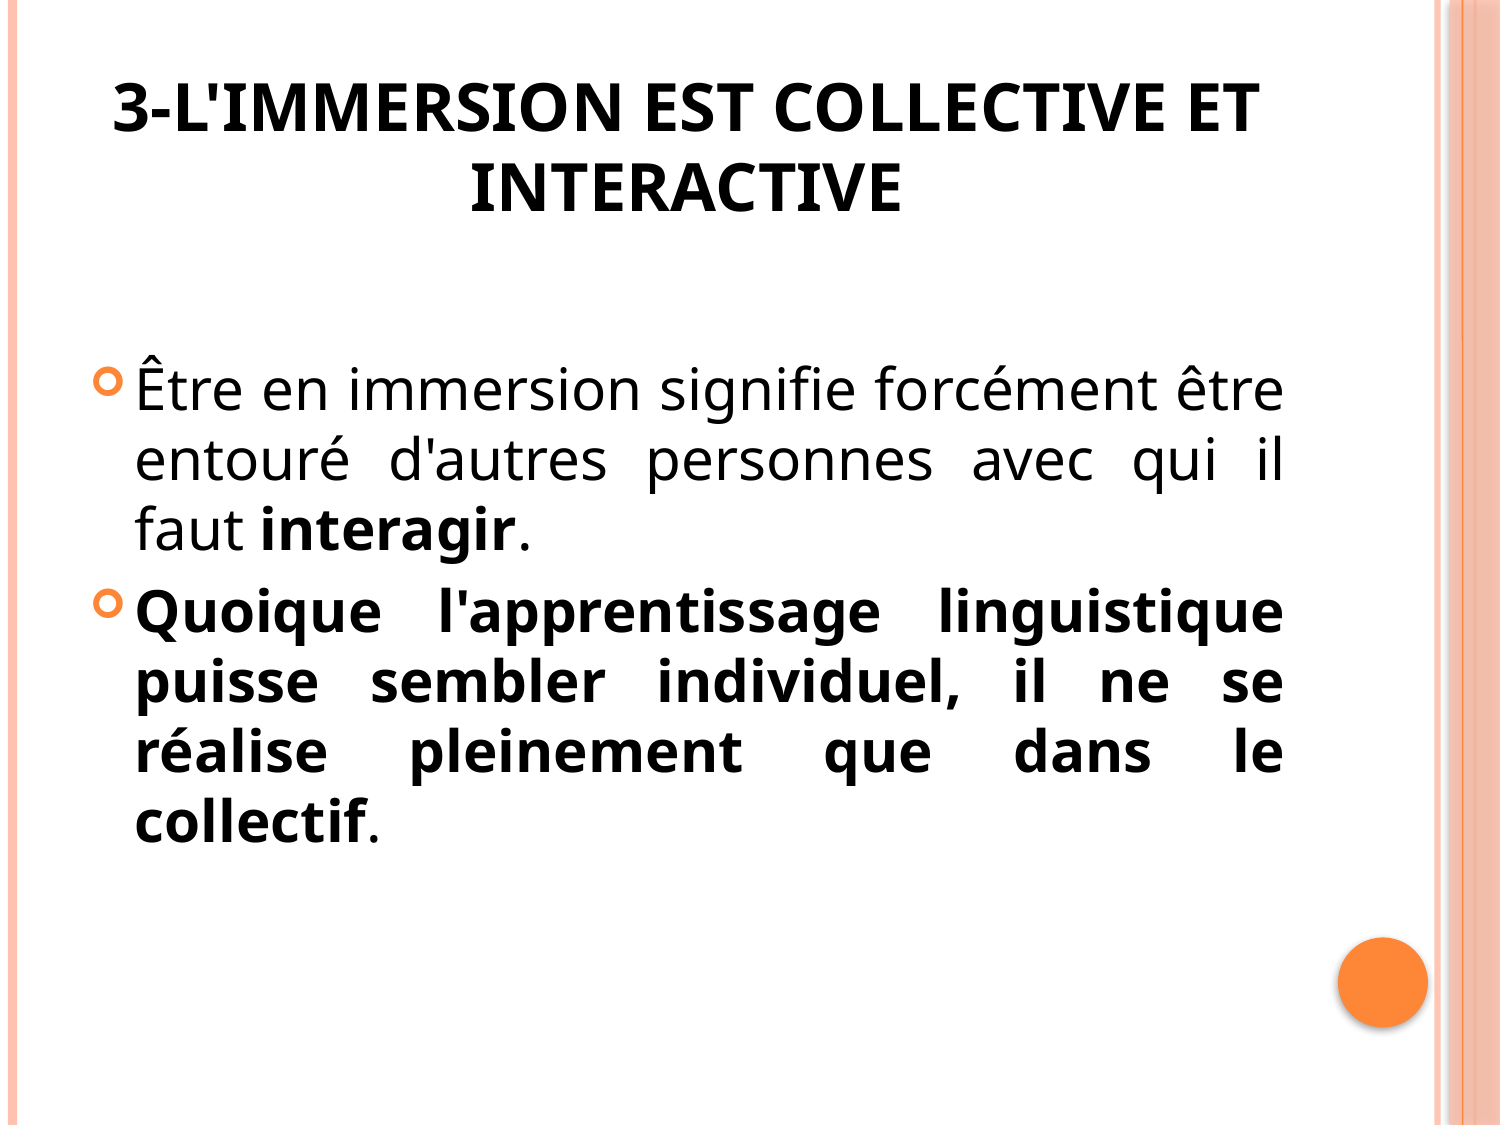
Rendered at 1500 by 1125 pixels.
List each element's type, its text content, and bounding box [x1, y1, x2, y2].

title 3-L'immersion est collective et interactive [75, 45, 1300, 233]
list Être en immersion signifie forcément être entouré d'autres personnes avec qui il faut interagir. Quoique l'apprentissage linguistique puisse sembler individuel, il ne se réalise pleinement que dans le collectif. [75, 262, 1300, 950]
